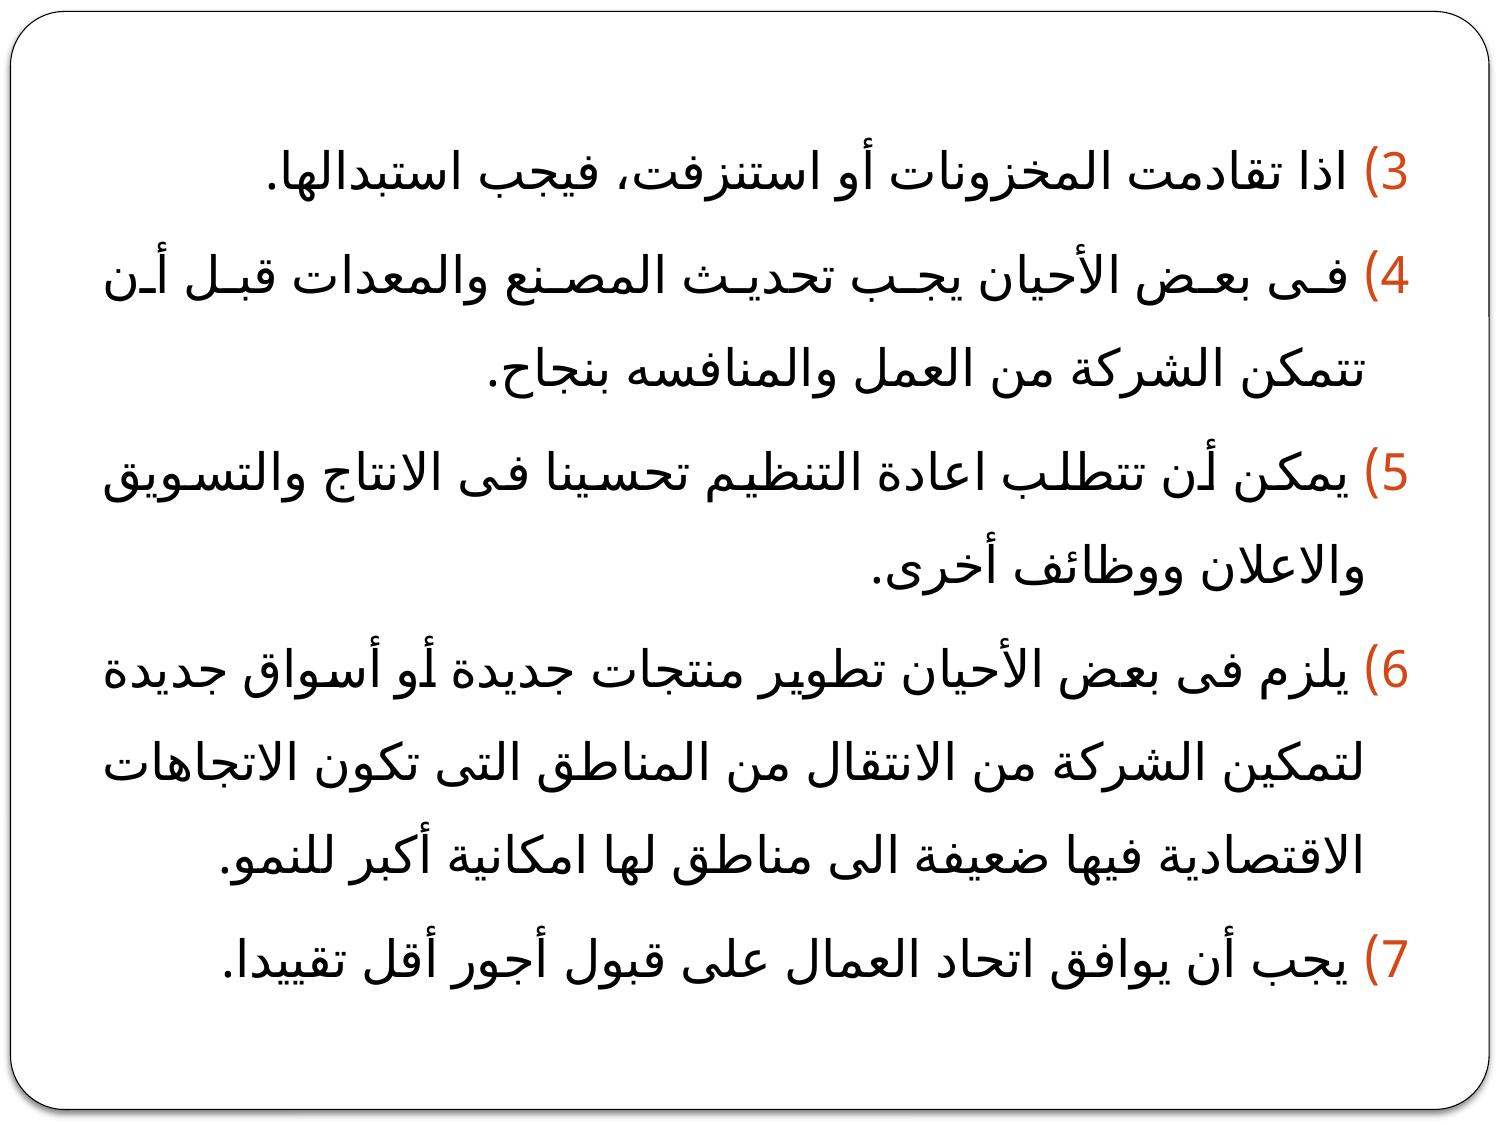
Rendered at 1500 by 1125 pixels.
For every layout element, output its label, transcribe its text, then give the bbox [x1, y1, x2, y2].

list 3) اذا تقادمت المخزونات أو استنزفت، فيجب استبدالها. 4) فى بعض الأحيان يجب تحديث المصنع والمعدات قبل أن تتمكن الشركة من العمل والمنافسه بنجاح. 5) يمكن أن تتطلب اعادة التنظيم تحسينا فى الانتاج والتسويق والاعلان ووظائف أخرى. 6) يلزم فى بعض الأحيان تطوير منتجات جديدة أو أسواق جديدة لتمكين الشركة من الانتقال من المناطق التى تكون الاتجاهات الاقتصادية فيها ضعيفة الى مناطق لها امكانية أكبر للنمو. 7) يجب أن يوافق اتحاد العمال على قبول أجور أقل تقييدا. [87, 99, 1425, 1063]
